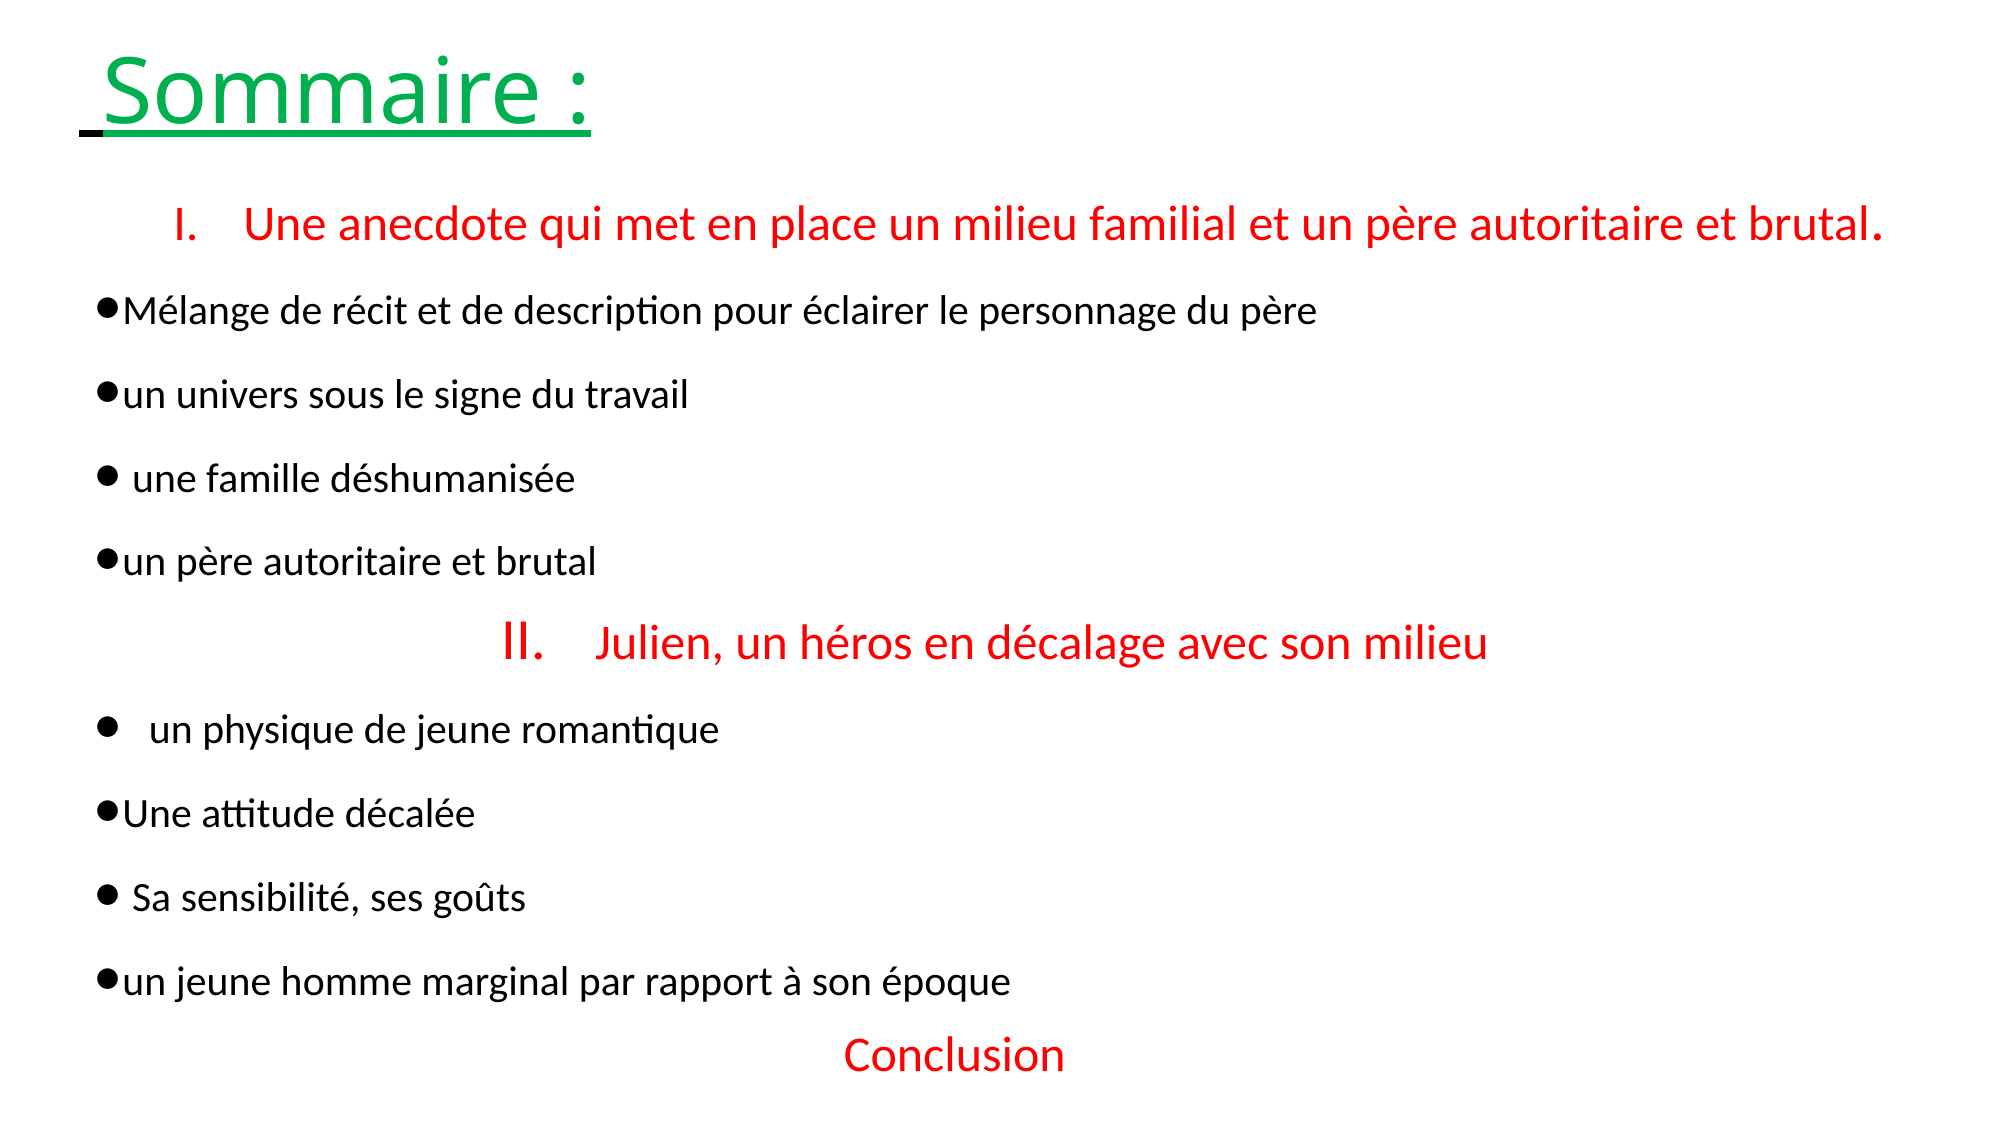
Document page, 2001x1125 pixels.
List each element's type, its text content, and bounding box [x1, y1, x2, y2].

list I. Une anecdote qui met en place un milieu familial et un père autoritaire et brutal. •Mélange de récit et de description pour éclairer le personnage du père •un univers sous le signe du travail • une famille déshumanisée •un père autoritaire et brutal II. Julien, un héros en décalage avec son milieu • un physique de jeune romantique •Une attitude décalée • Sa sensibilité, ses goûts •un jeune homme marginal par rapport à son époque Conclusion [11, 102, 2000, 1110]
title Sommaire : [0, 0, 1647, 205]
